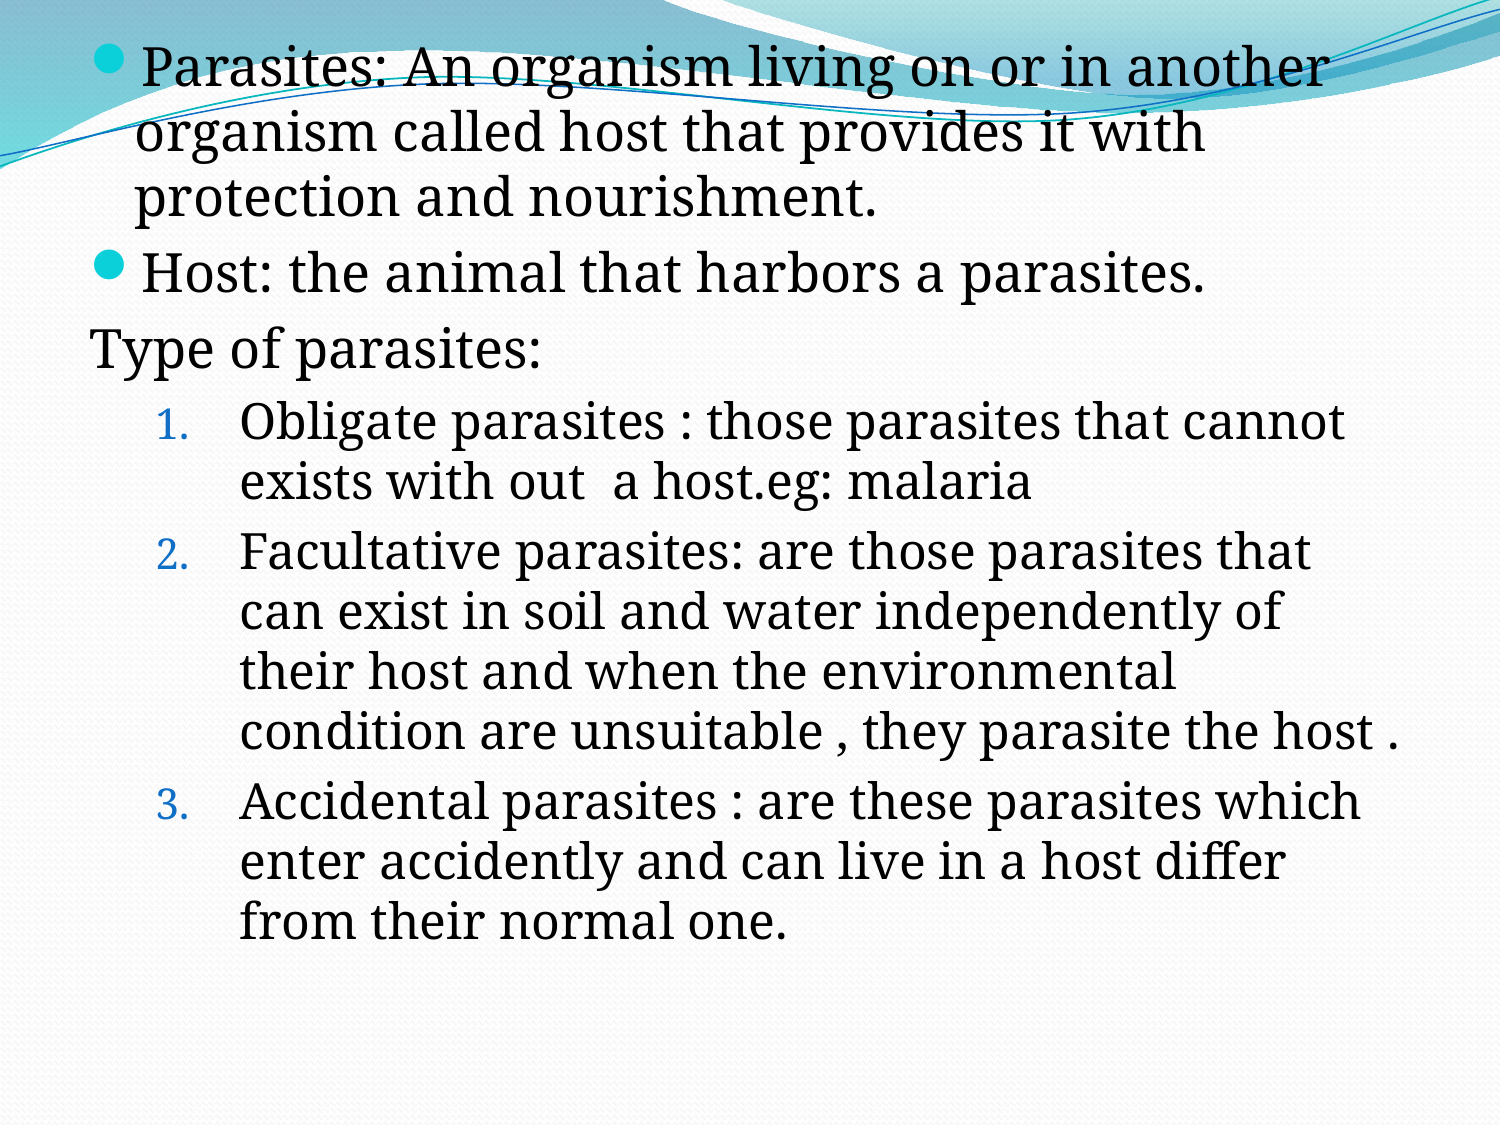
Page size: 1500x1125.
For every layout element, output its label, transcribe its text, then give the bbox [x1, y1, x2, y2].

list Parasites: An organism living on or in another organism called host that provides it with protection and nourishment. Host: the animal that harbors a parasites. Type of parasites: Obligate parasites : those parasites that cannot exists with out a host.eg: malaria Facultative parasites: are those parasites that can exist in soil and water independently of their host and when the environmental condition are unsuitable , they parasite the host . Accidental parasites : are these parasites which enter accidently and can live in a host differ from their normal one. [75, 24, 1425, 1005]
